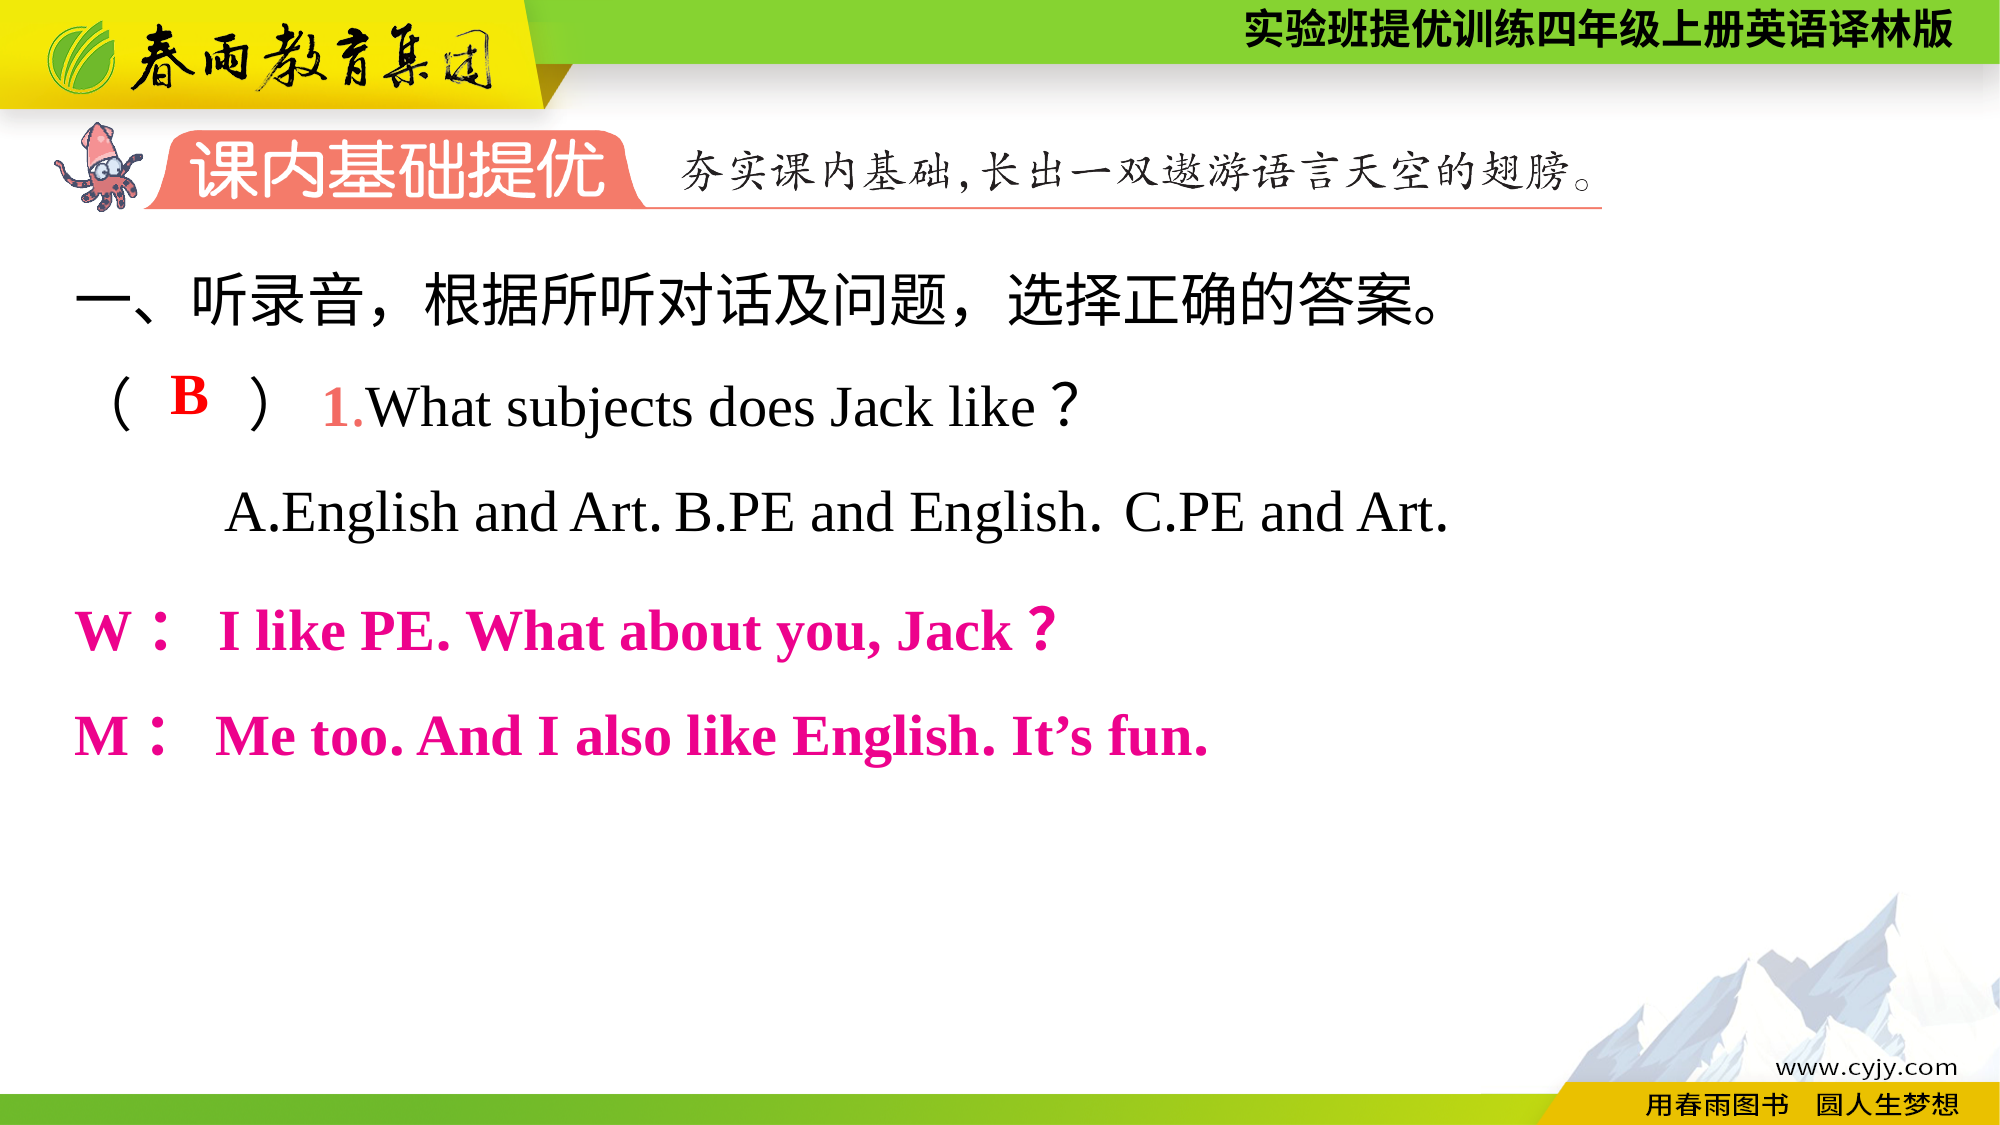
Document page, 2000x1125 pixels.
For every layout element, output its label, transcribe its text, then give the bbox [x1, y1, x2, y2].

list 一、听录音，根据所听对话及问题，选择正确的答案。 （ ）1.What subjects does Jack like？ A.English and Art. B.PE and English. C.PE and Art. [59, 221, 1944, 549]
text_box W：I like PE. What about you, Jack？ M：Me too. And I also like English. It’s fun. [59, 549, 1944, 775]
text_box B [155, 349, 225, 434]
picture [0, 0, 2000, 1125]
